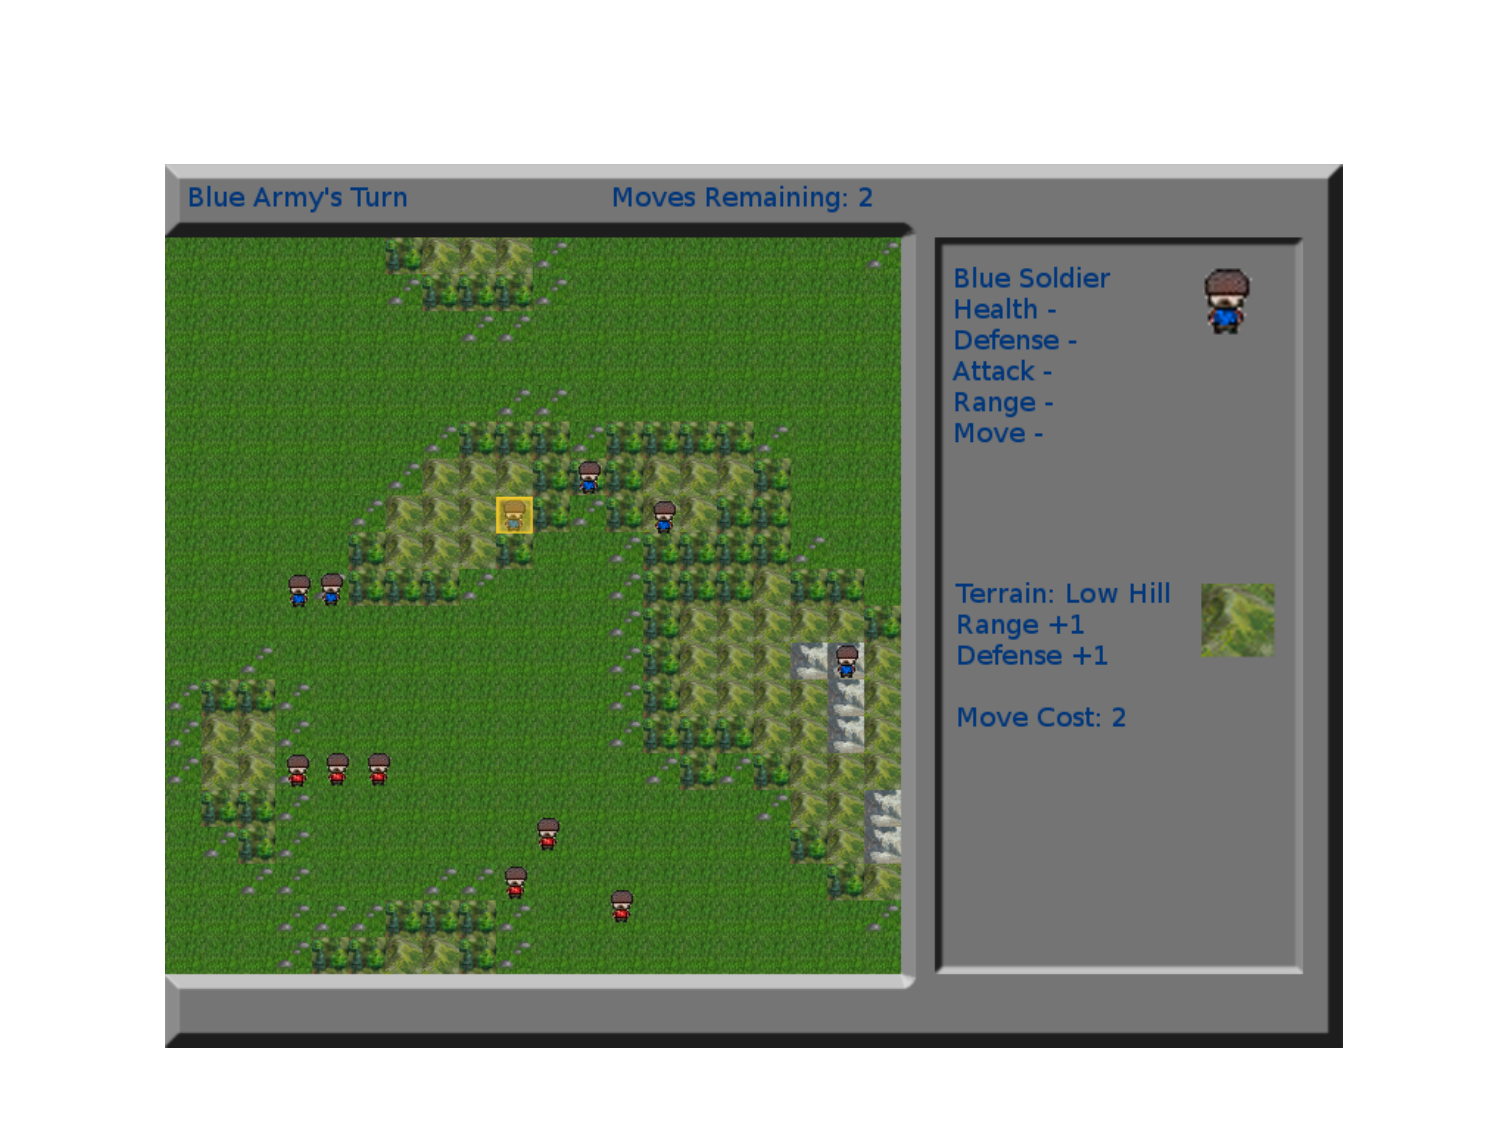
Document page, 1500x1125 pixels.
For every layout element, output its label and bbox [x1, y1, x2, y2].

picture [164, 164, 1343, 1049]
